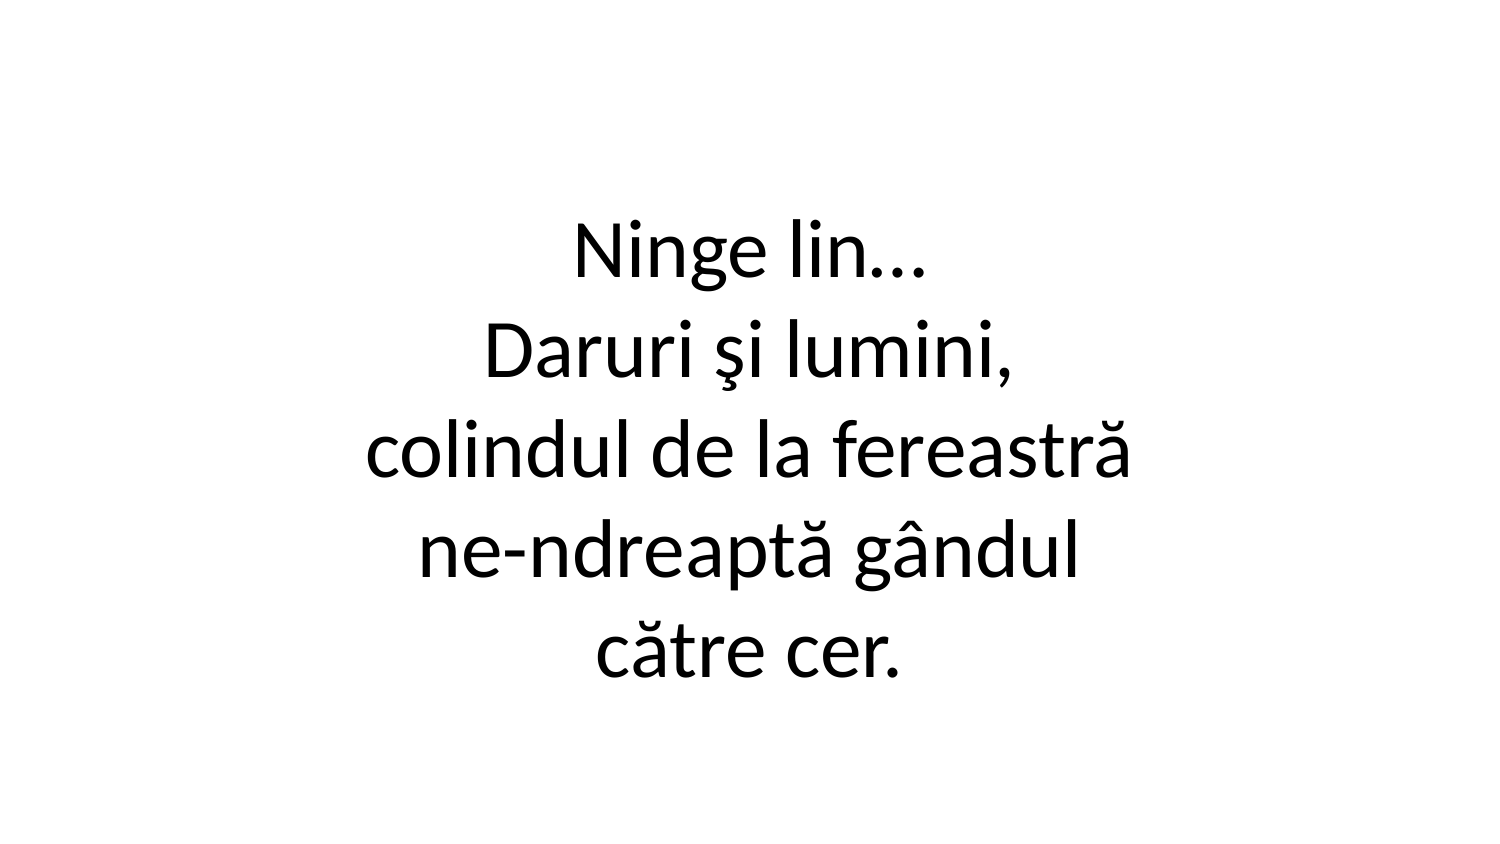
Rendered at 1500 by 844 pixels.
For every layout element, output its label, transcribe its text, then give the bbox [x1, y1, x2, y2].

text_box Ninge lin… Daruri şi lumini, colindul de la fereastră ne-ndreaptă gândul către cer. [350, 142, 1150, 702]
